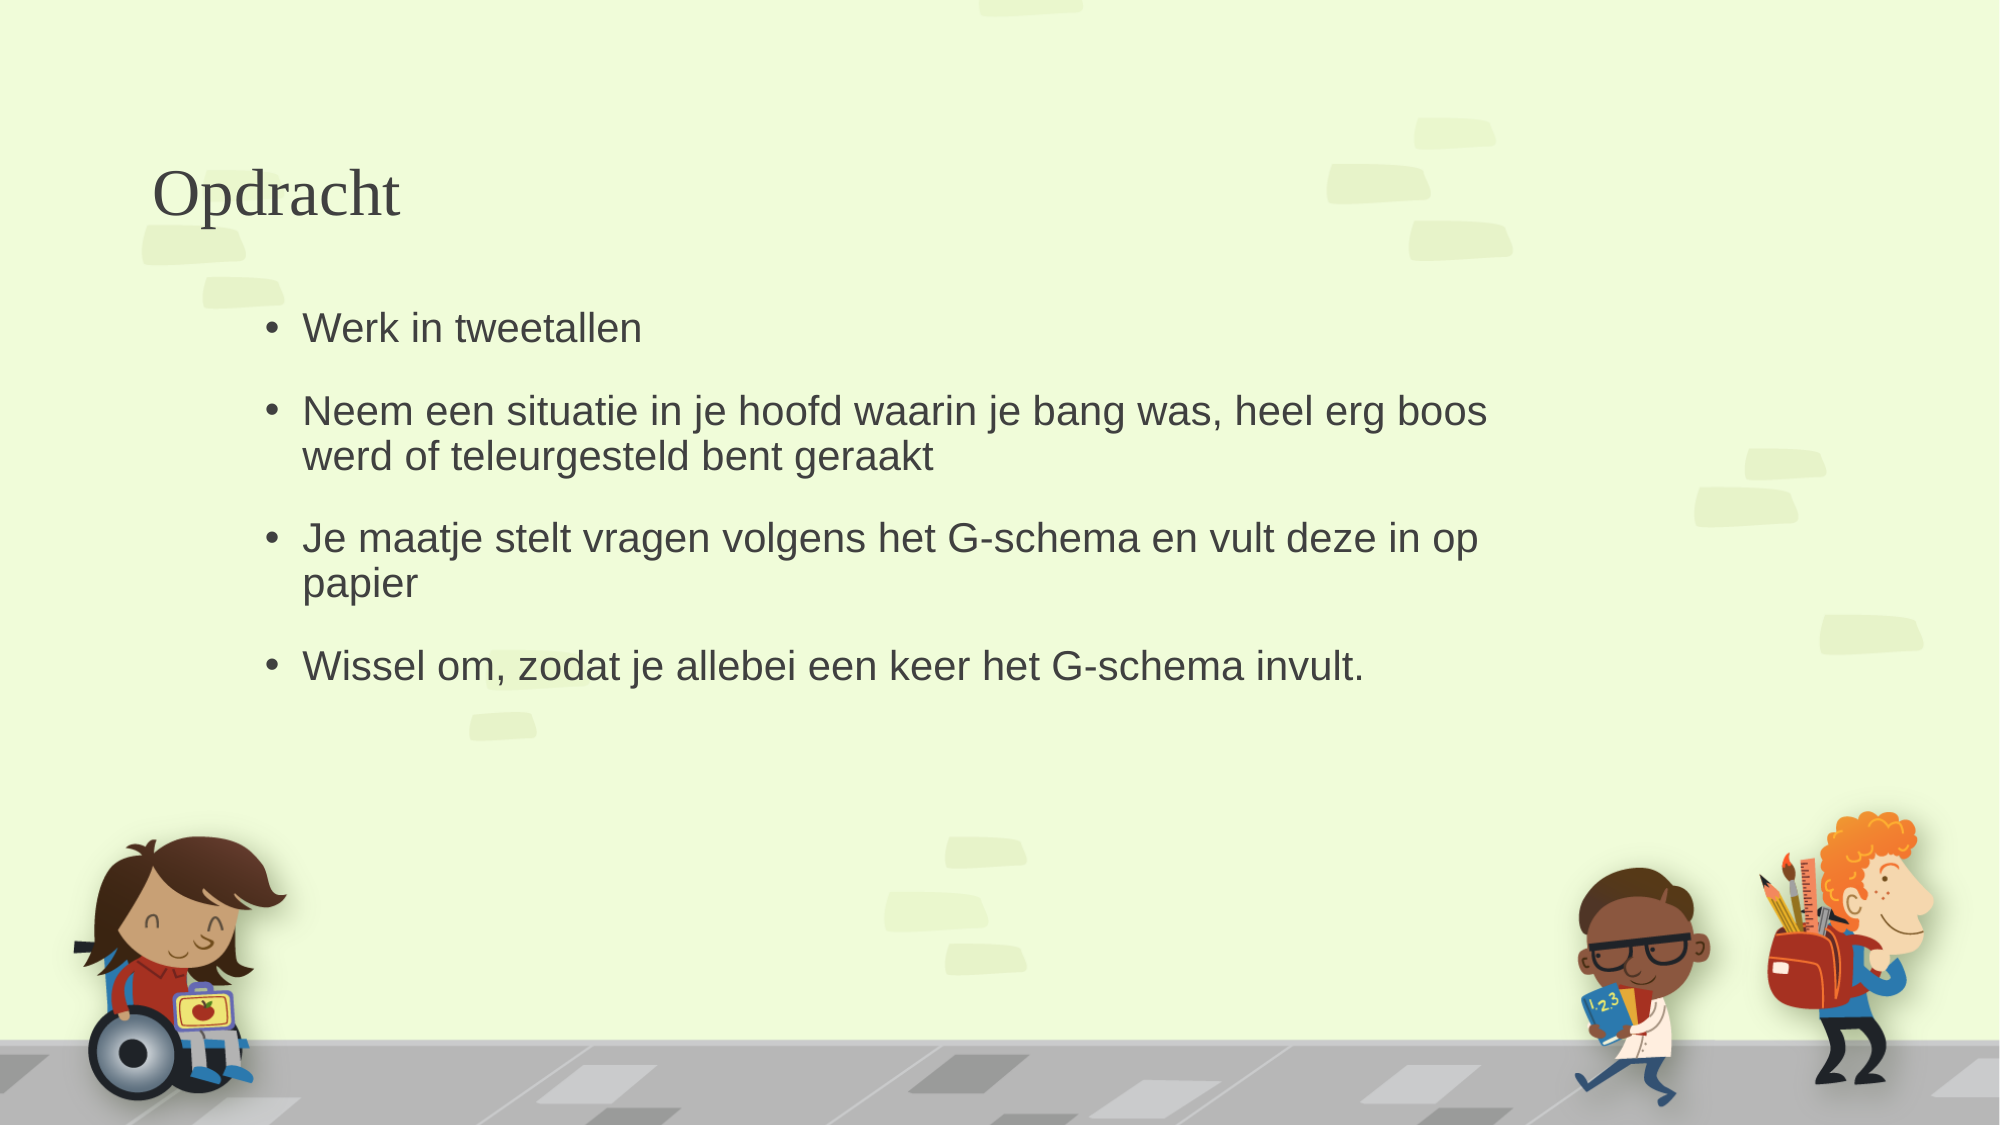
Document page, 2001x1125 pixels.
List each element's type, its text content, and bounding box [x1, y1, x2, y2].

picture [0, 0, 2000, 1125]
title Opdracht [137, 59, 1750, 238]
list Werk in tweetallen Neem een situatie in je hoofd waarin je bang was, heel erg boos werd of teleurgesteld bent geraakt Je maatje stelt vragen volgens het G-schema en vult deze in op papier Wissel om, zodat je allebei een keer het G-schema invult. [249, 299, 1603, 870]
